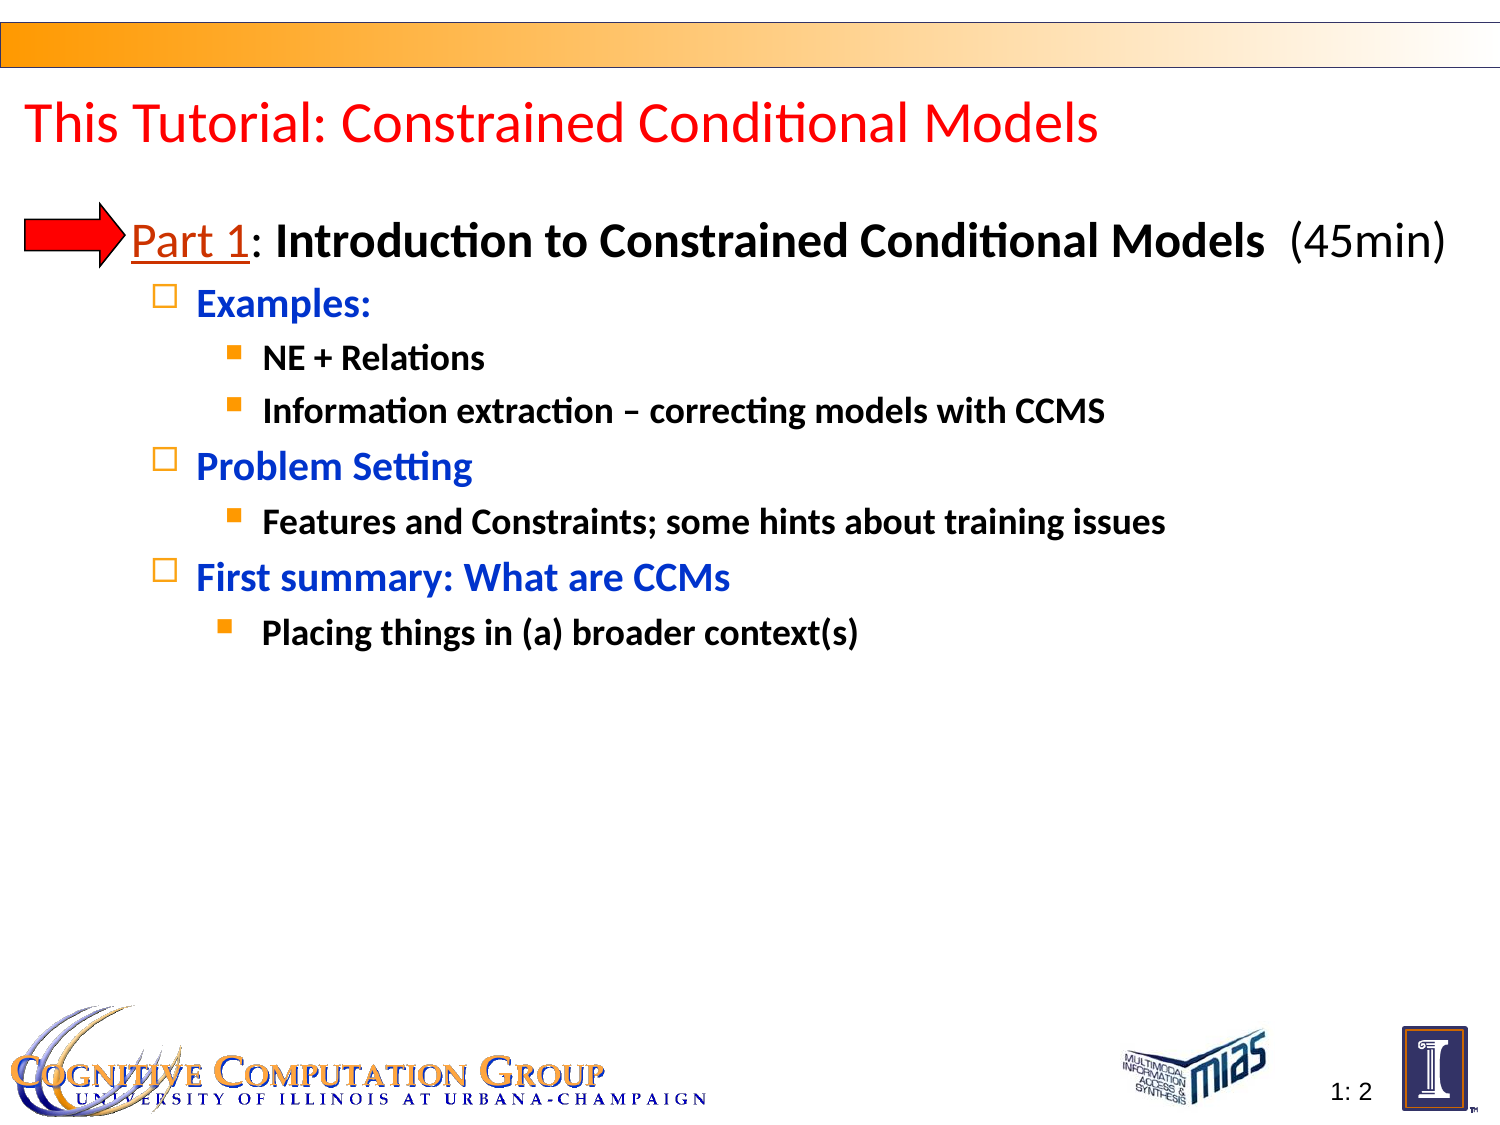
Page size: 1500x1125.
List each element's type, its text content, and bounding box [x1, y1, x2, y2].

list Part 1: Introduction to Constrained Conditional Models (45min) Examples: NE + Relations Information extraction – correcting models with CCMS Problem Setting Features and Constraints; some hints about training issues First summary: What are CCMs Placing things in (a) broader context(s) [75, 137, 1463, 1038]
picture [1120, 1038, 1275, 1113]
slide_number Page 20 [562, 23, 566, 67]
picture [0, 1000, 713, 1125]
title This Tutorial: Constrained Conditional Models [24, 75, 1375, 163]
slide_number 1: 2 [1237, 1074, 1388, 1113]
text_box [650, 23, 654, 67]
text_box [24, 203, 125, 267]
